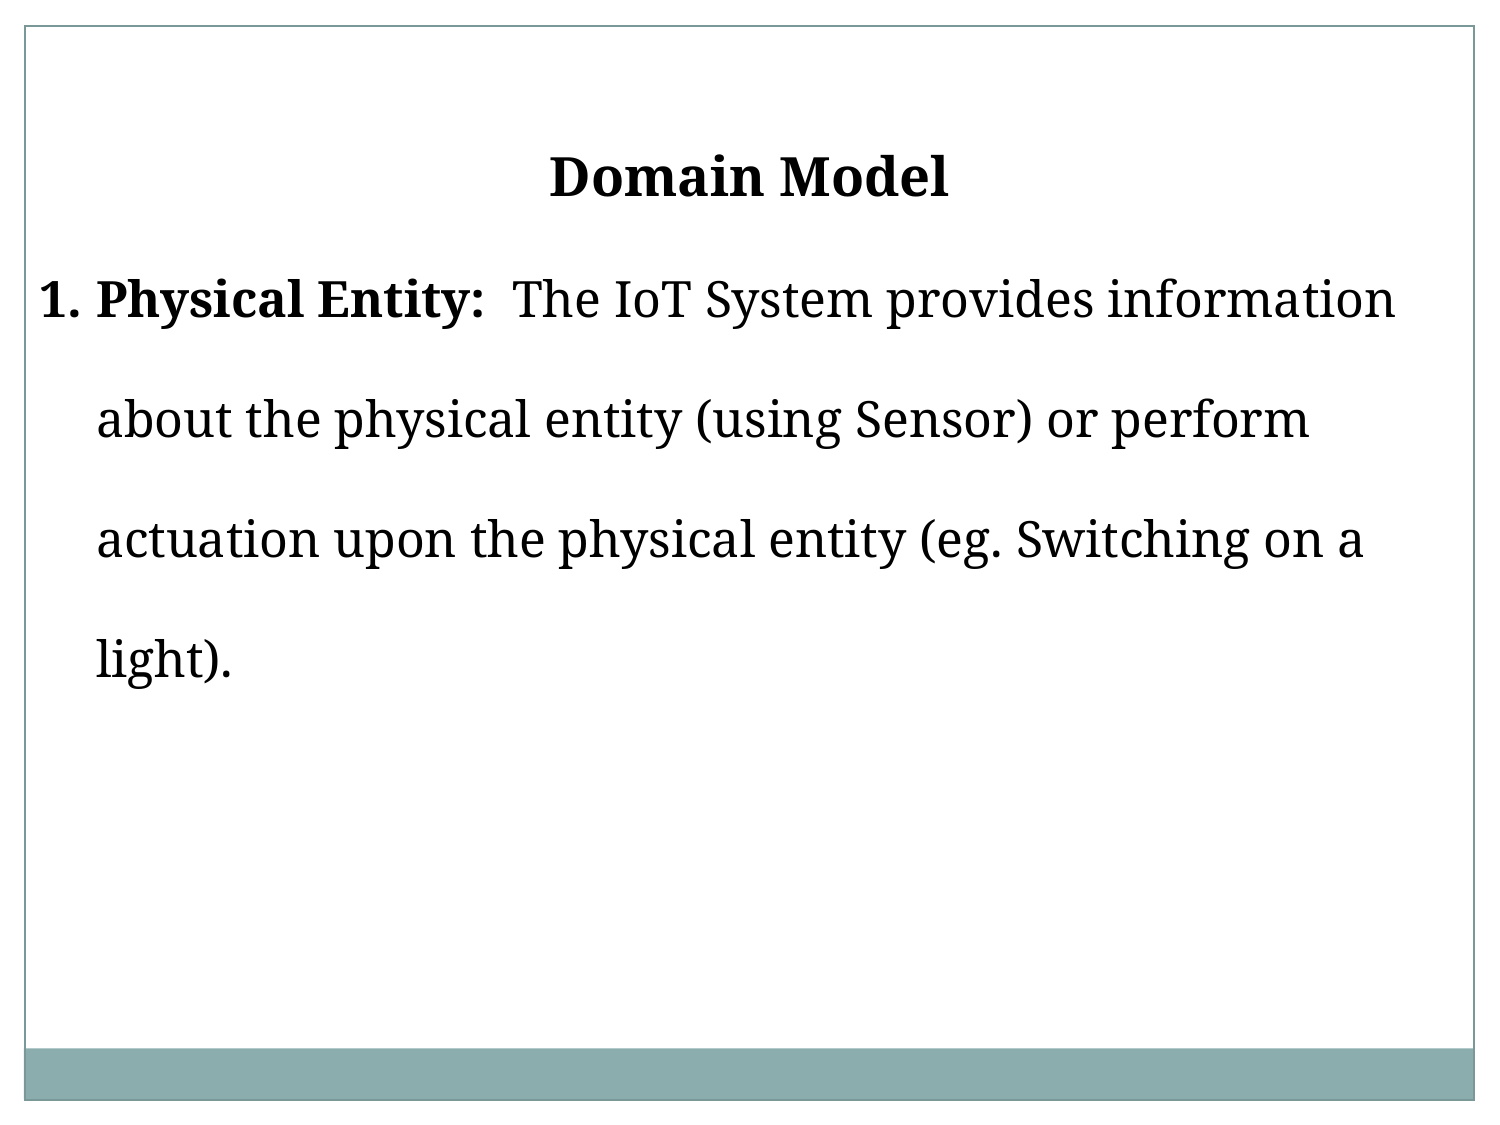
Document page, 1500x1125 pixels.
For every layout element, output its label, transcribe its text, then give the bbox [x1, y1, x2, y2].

text_box Domain Model Physical Entity: The IoT System provides information about the physical entity (using Sensor) or perform actuation upon the physical entity (eg. Switching on a light). [24, 24, 1475, 1125]
text_box [99, 137, 1500, 256]
